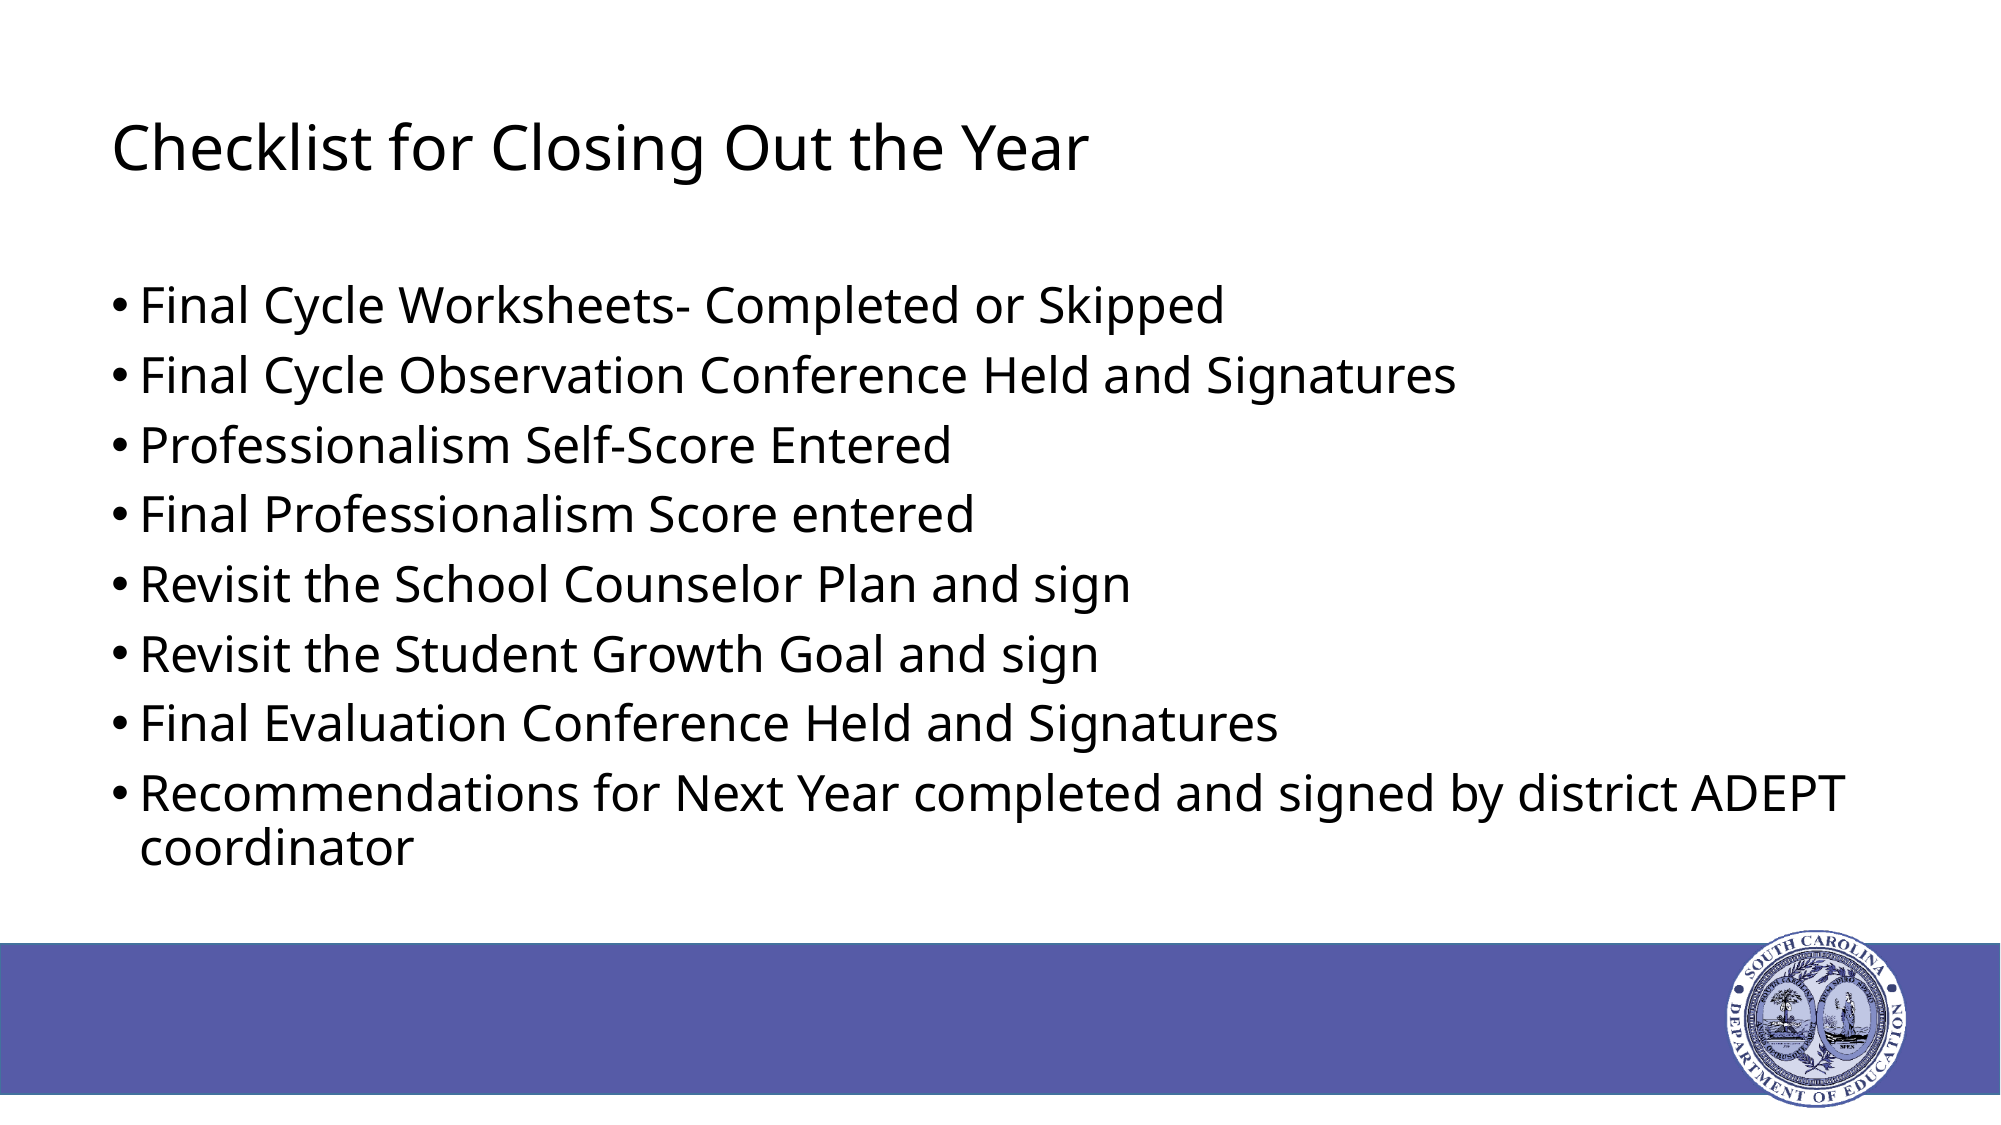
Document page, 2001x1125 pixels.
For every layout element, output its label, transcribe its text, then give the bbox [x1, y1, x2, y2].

title Checklist for Closing Out the Year [96, 59, 1897, 240]
list Final Cycle Worksheets- Completed or Skipped Final Cycle Observation Conference Held and Signatures Professionalism Self-Score Entered Final Professionalism Score entered Revisit the School Counselor Plan and sign Revisit the Student Growth Goal and sign Final Evaluation Conference Held and Signatures Recommendations for Next Year completed and signed by district ADEPT coordinator [96, 273, 1897, 926]
picture [1723, 928, 1907, 1109]
